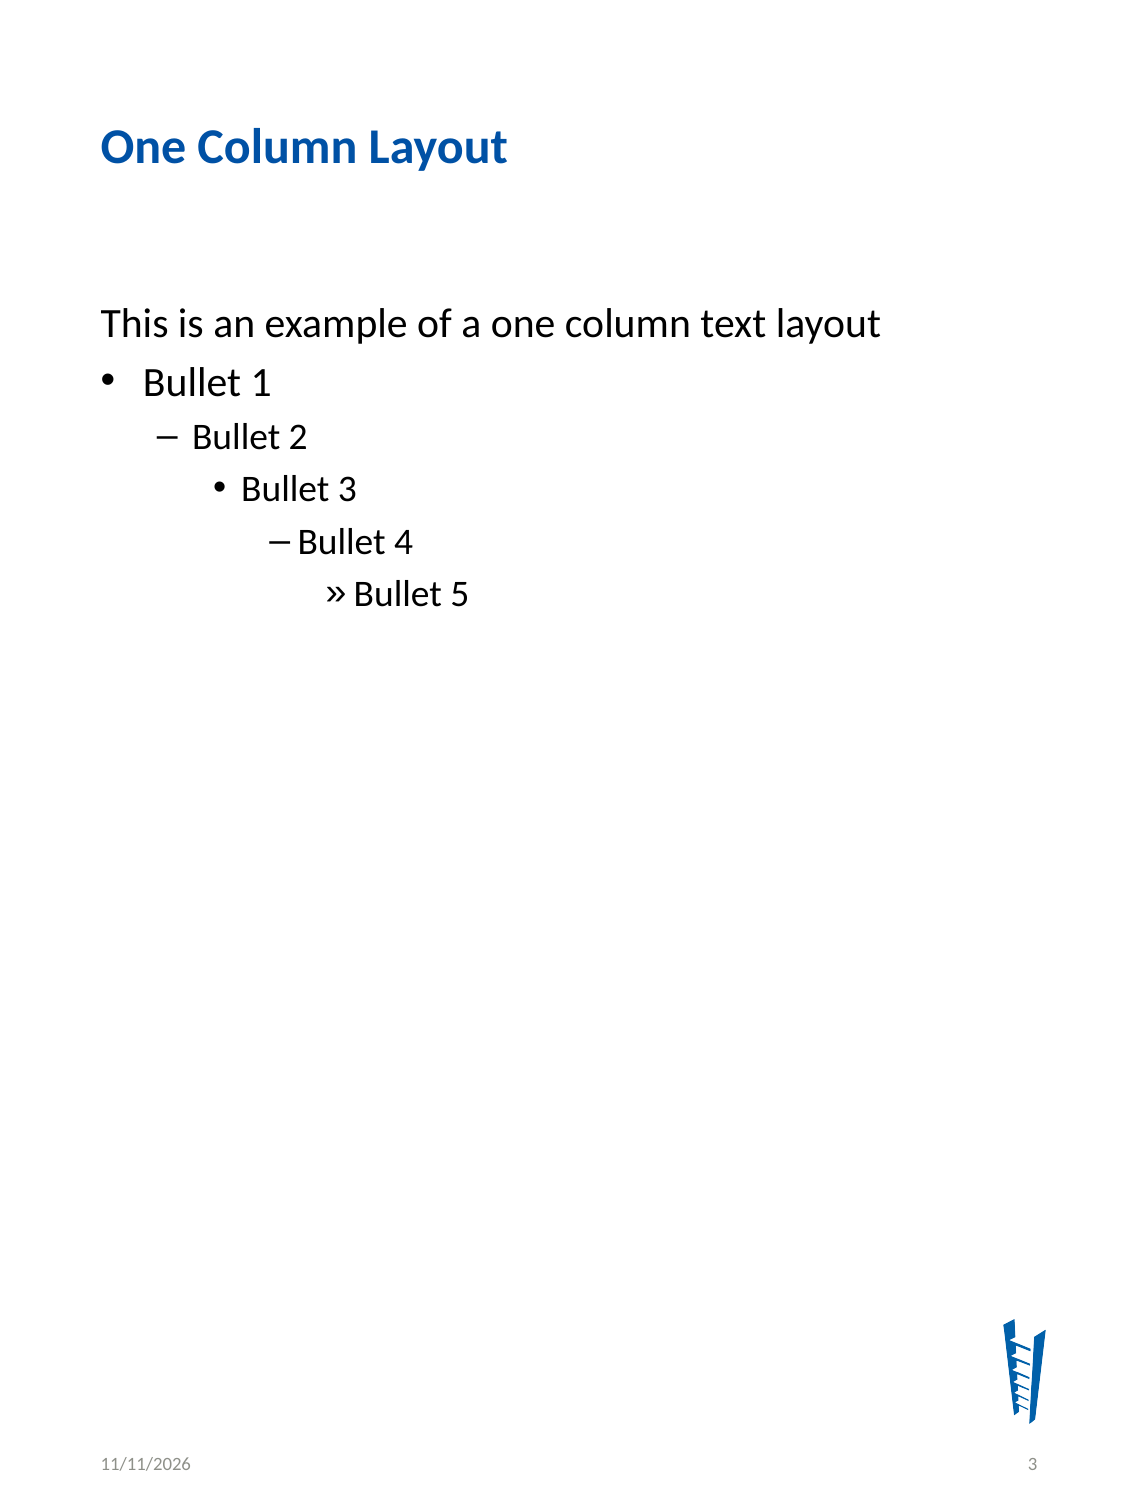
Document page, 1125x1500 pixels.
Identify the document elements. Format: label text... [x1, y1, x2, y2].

picture [1003, 1319, 1046, 1424]
title One Column Layout [100, 59, 1038, 228]
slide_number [100, 1441, 264, 1487]
list This is an example of a one column text layout Bullet 1 Bullet 2 Bullet 3 Bullet 4 Bullet 5 [100, 288, 1038, 1325]
slide_number 3 [874, 1441, 1038, 1487]
